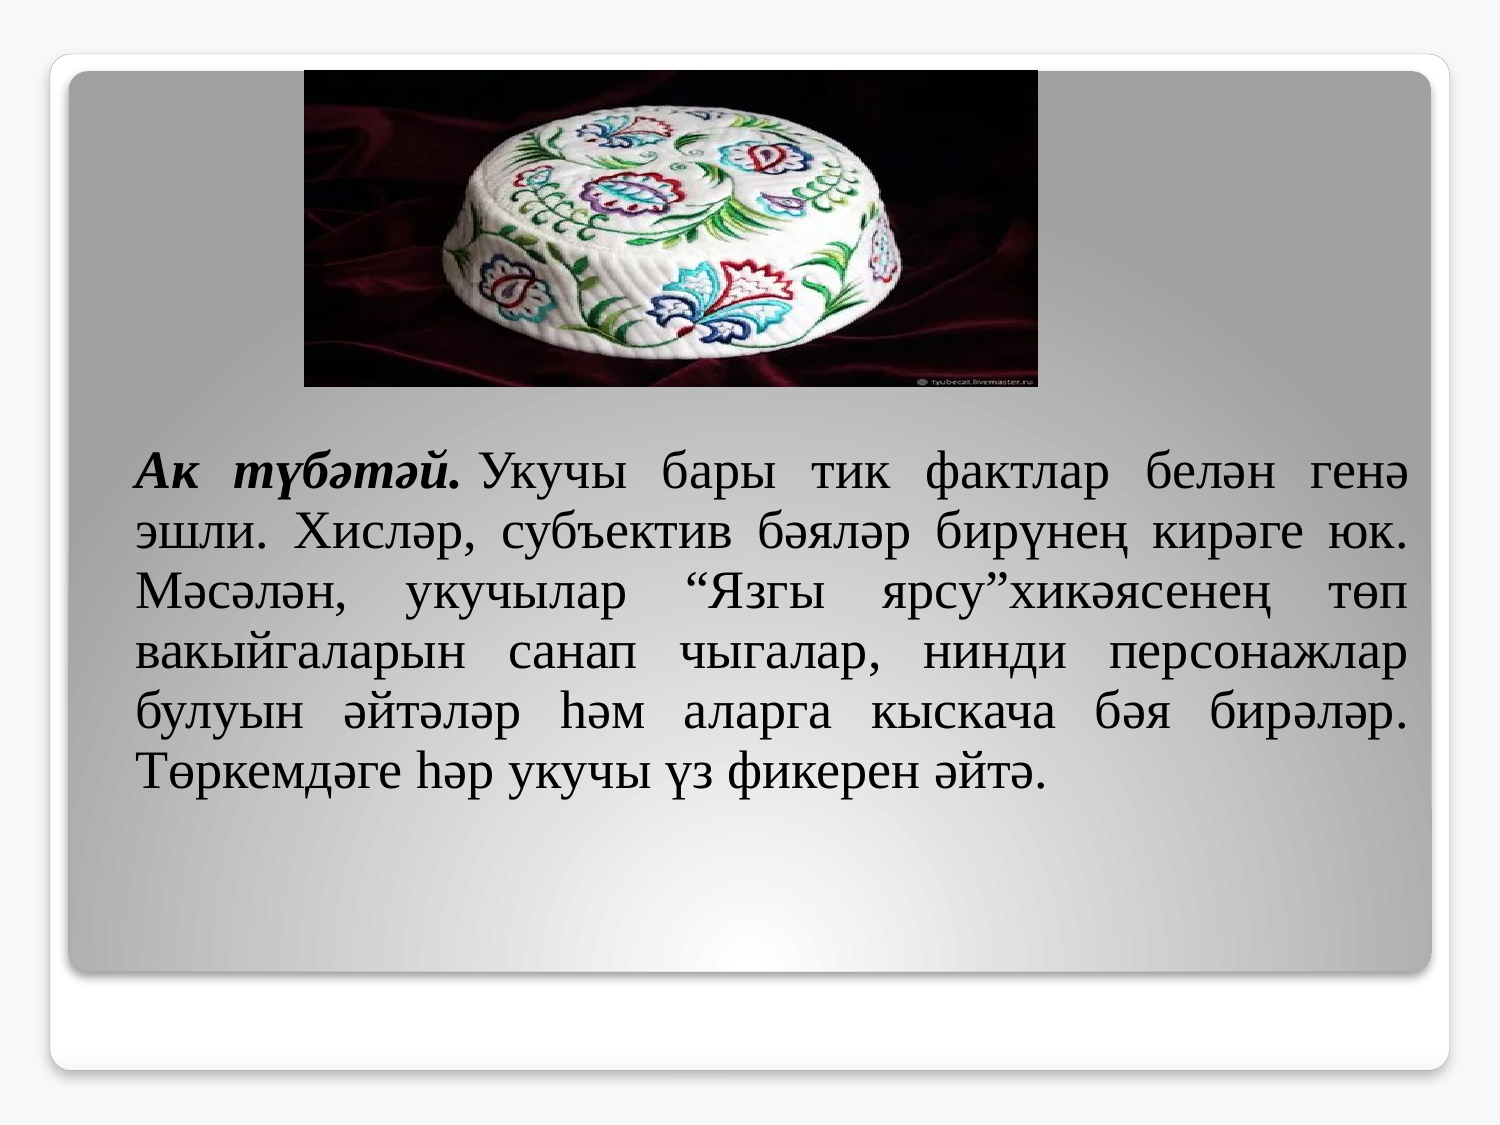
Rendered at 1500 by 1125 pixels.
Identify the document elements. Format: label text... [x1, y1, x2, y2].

list Ак түбәтәй. Укучы бары тик фактлар белән генә эшли. Хисләр, субъектив бәяләр бирүнең кирәге юк. Мәсәлән, укучылар “Язгы ярсу”хикәясенең төп вакыйгаларын санап чыгалар, нинди персонажлар булуын әйтәләр һәм аларга кыскача бәя бирәләр. Төркемдәге һәр укучы үз фикерен әйтә. [82, 86, 1425, 961]
picture [304, 70, 1038, 387]
